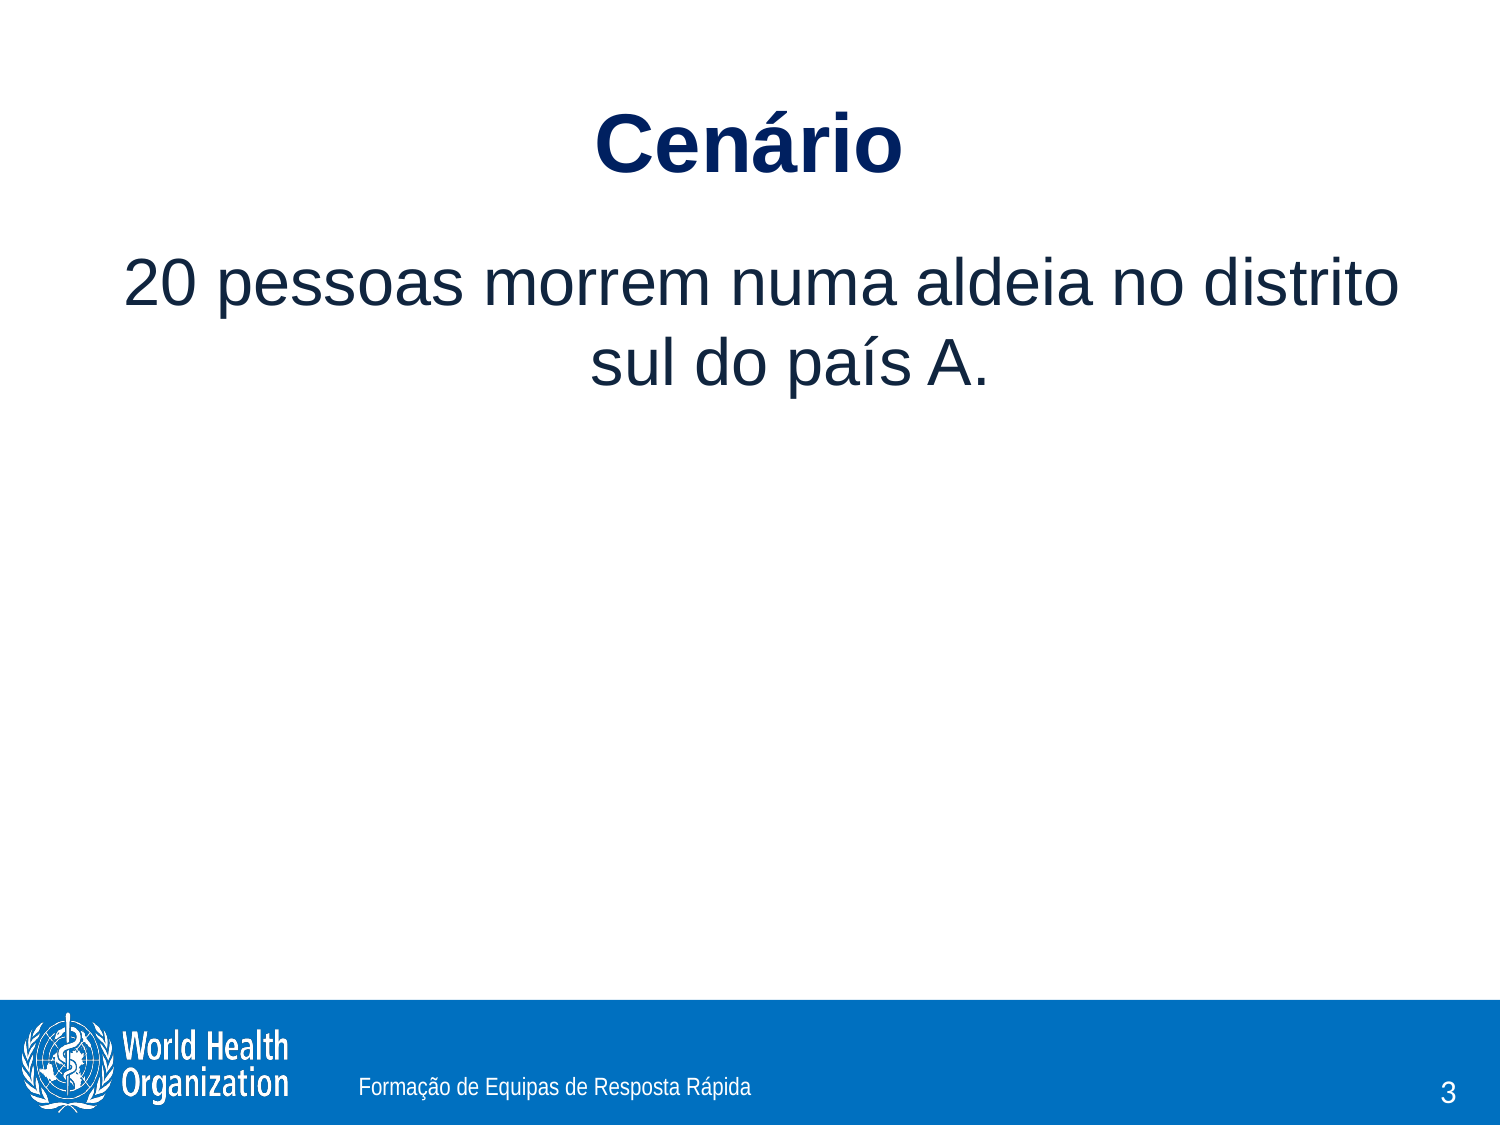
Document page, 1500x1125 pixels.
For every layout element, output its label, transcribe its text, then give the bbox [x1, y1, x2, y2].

title Cenário [75, 45, 1425, 233]
list 20 pessoas morrem numa aldeia no distrito sul do país A. [76, 231, 1449, 857]
picture [21, 1012, 288, 1113]
